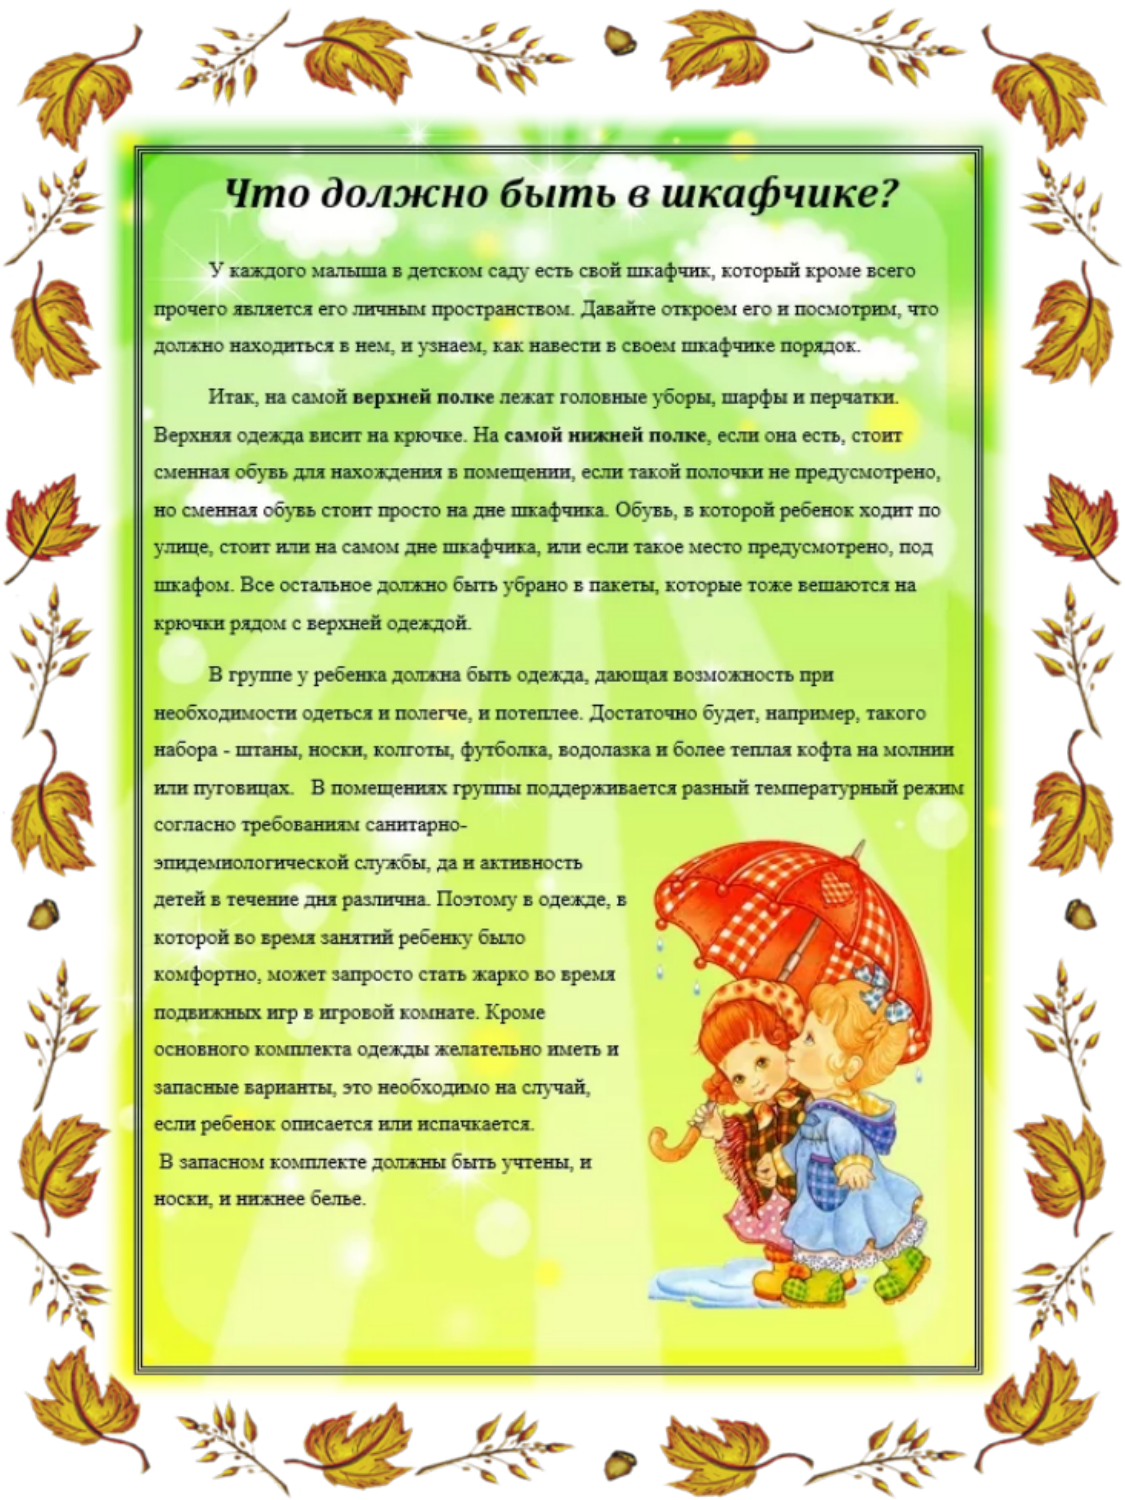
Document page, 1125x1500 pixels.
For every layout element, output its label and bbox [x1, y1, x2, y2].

text_box [0, 0, 1125, 1500]
